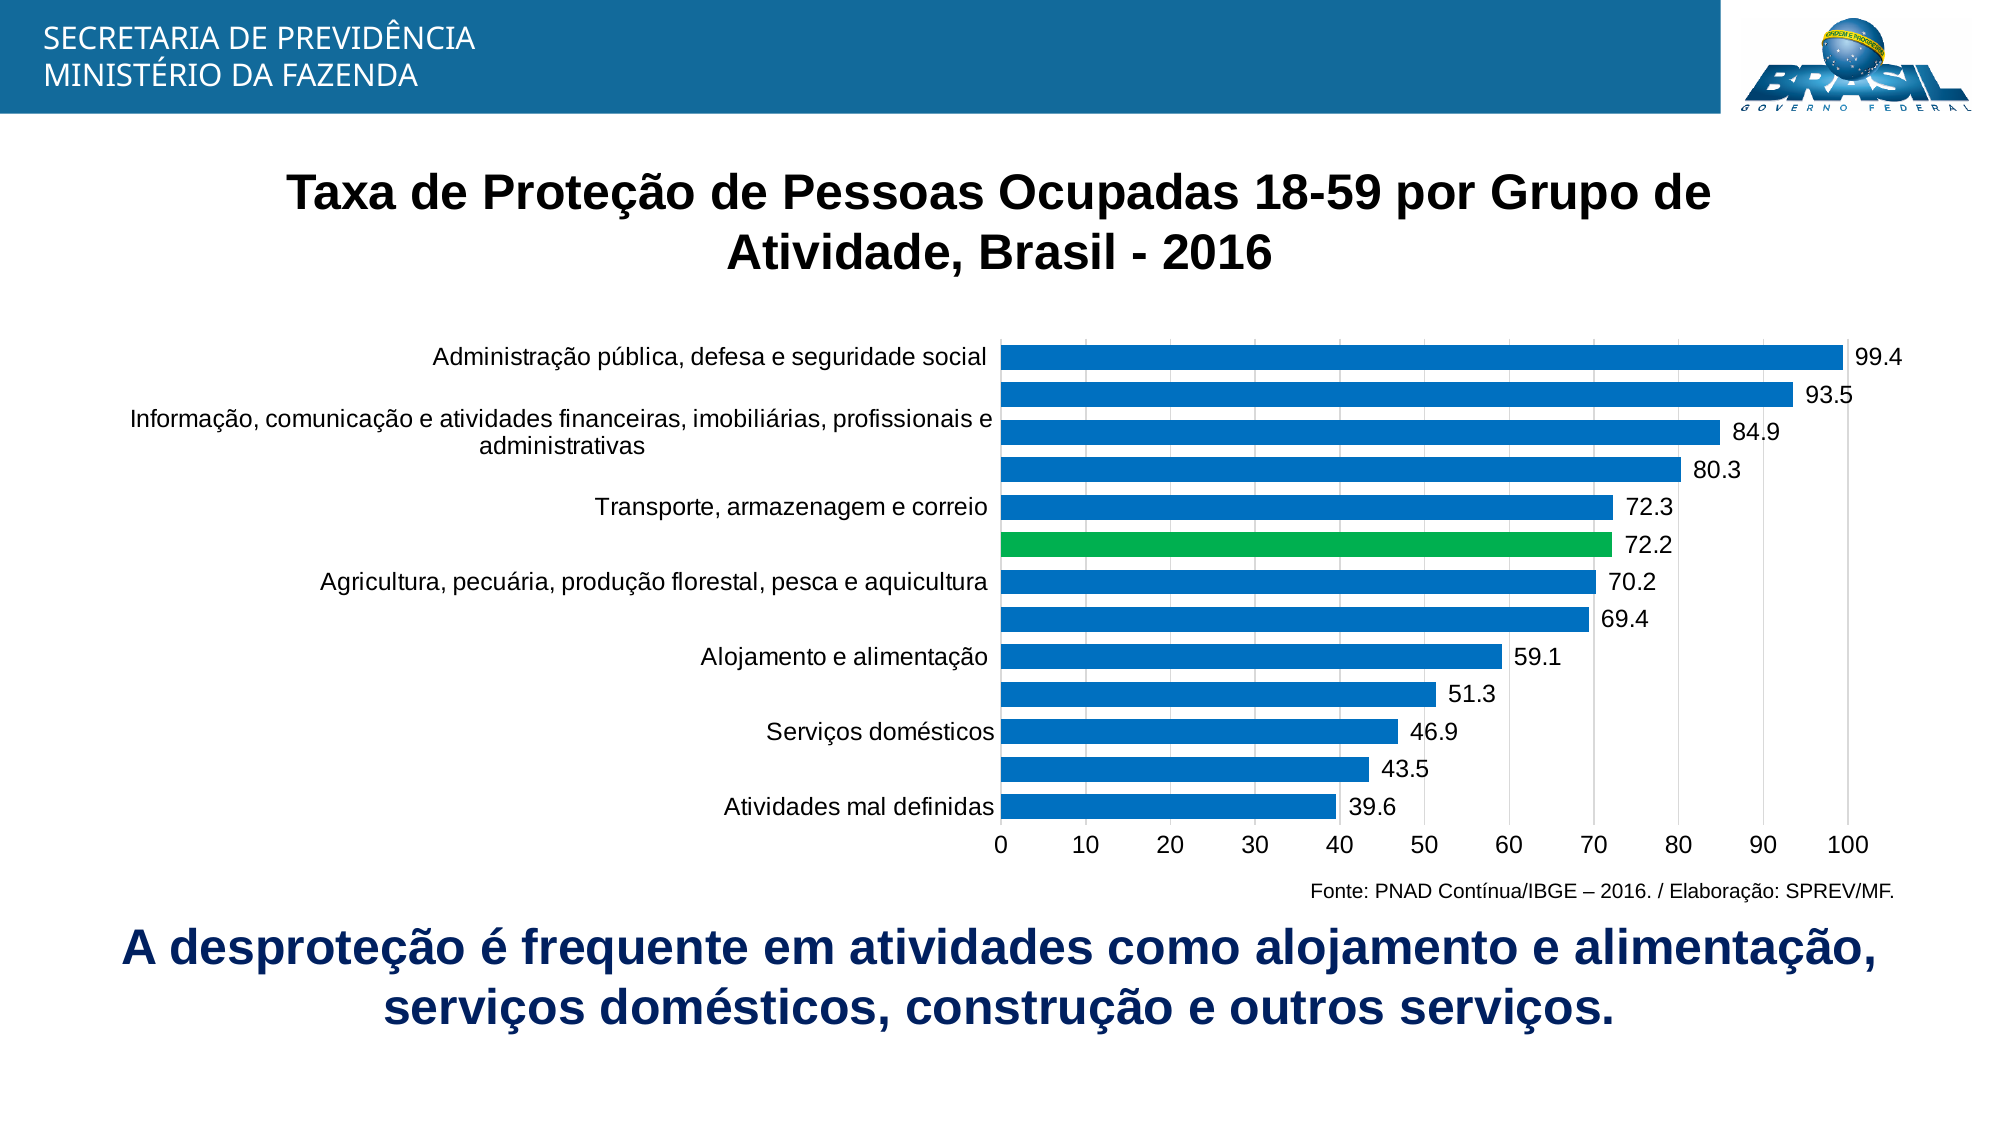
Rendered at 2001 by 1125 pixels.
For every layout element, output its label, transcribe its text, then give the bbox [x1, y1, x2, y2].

text_box Fonte: PNAD Contínua/IBGE – 2016. / Elaboração: SPREV/MF. [93, 879, 1910, 885]
chart [93, 327, 1910, 869]
text_box Taxa de Proteção de Pessoas Ocupadas 18-59 por Grupo de Atividade, Brasil - 2016 [173, 113, 1827, 327]
text_box A desproteção é frequente em atividades como alojamento e alimentação, serviços domésticos, construção e outros serviços. [72, 885, 1928, 1063]
picture [1741, 18, 1972, 111]
